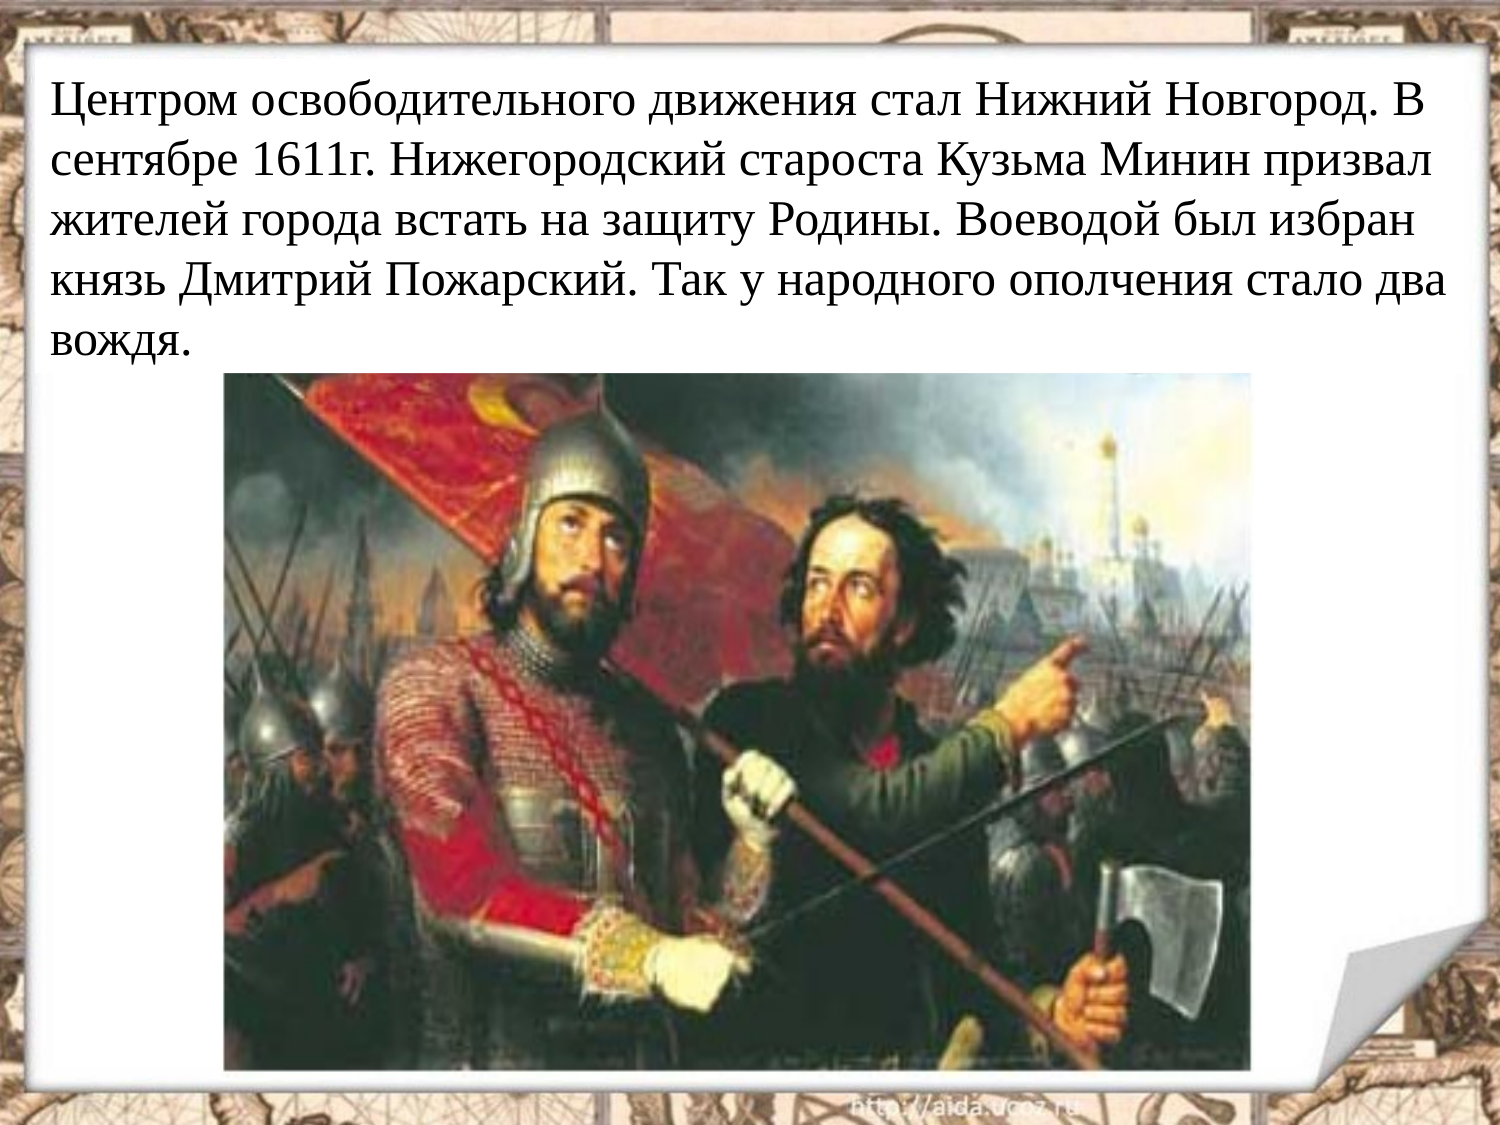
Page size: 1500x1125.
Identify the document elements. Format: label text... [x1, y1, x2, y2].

picture [0, 0, 1500, 1125]
text_box Центром освободительного движения стал Нижний Новгород. В сентябре 1611г. Нижегородский староста Кузьма Минин призвал жителей города встать на защиту Родины. Воеводой был избран князь Дмитрий Пожарский. Так у народного ополчения стало два вождя. [35, 58, 1465, 374]
